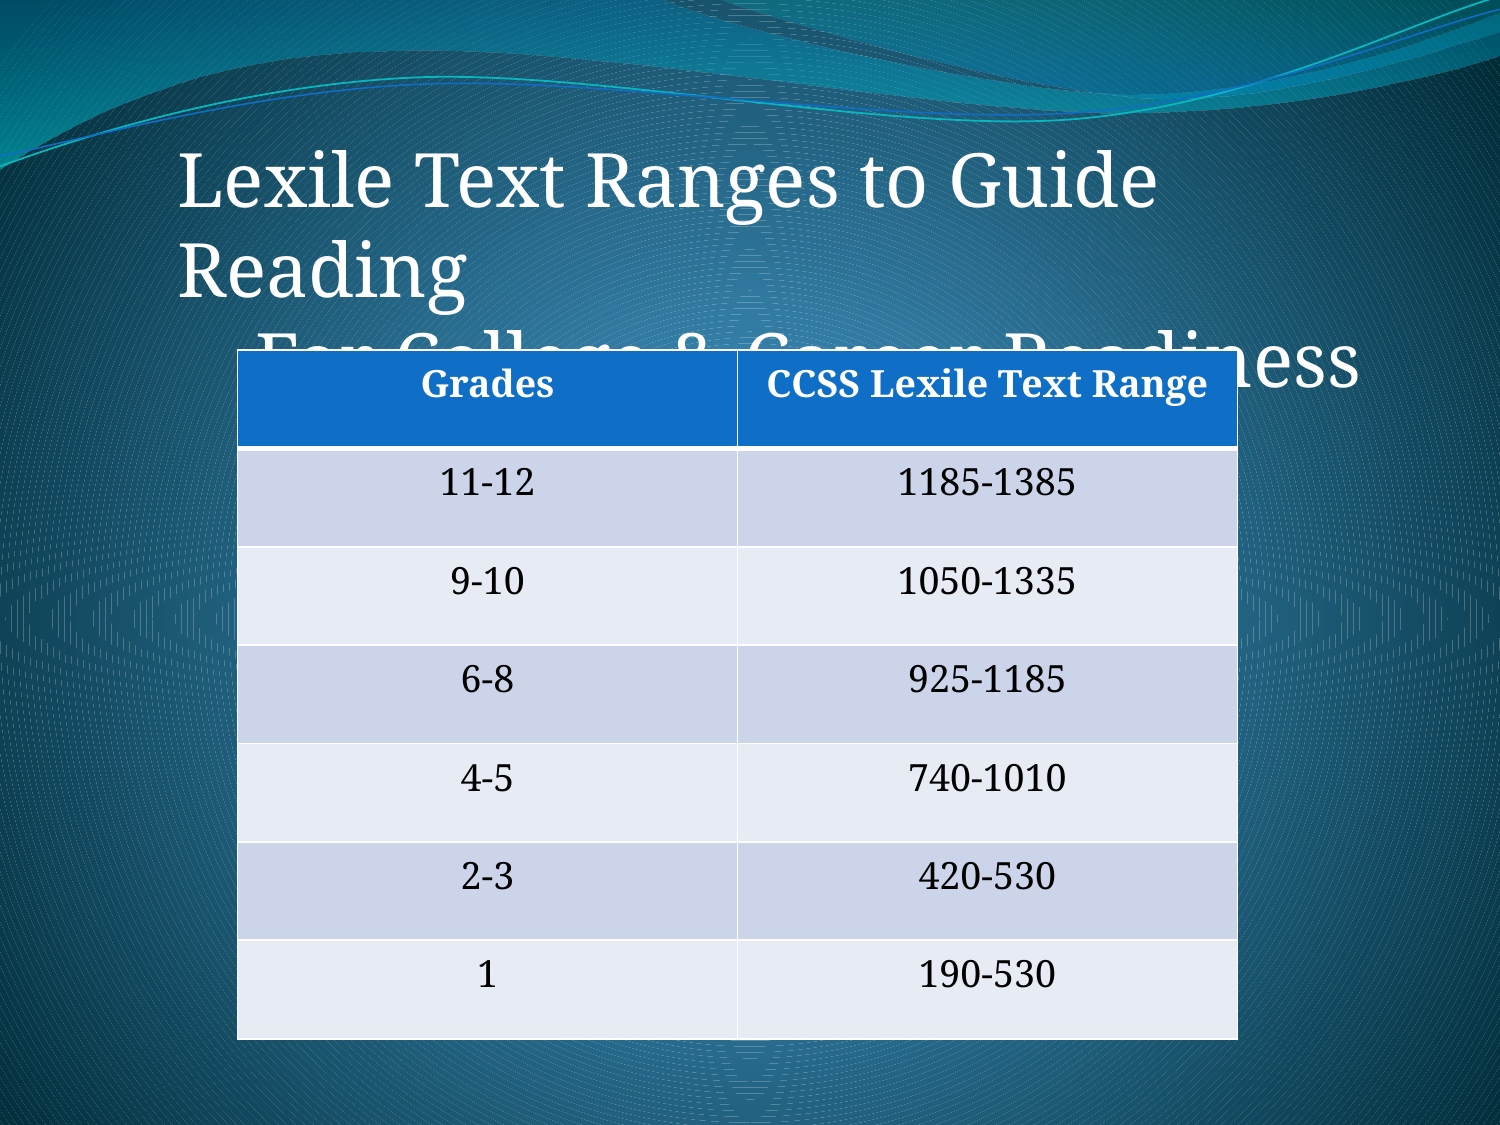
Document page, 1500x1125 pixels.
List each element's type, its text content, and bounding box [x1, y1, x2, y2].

text_box Lexile Text Ranges to Guide Reading For College & Career Readiness [162, 124, 1438, 410]
table_cell 1 [238, 941, 737, 1038]
table_header Grades [238, 351, 737, 446]
table_cell 190-530 [738, 941, 1237, 1038]
table_cell 4-5 [238, 744, 737, 841]
table_cell 740-1010 [738, 744, 1237, 841]
table_cell 420-530 [738, 843, 1237, 939]
table_cell 6-8 [238, 646, 737, 743]
table_cell 11-12 [238, 451, 737, 546]
table_header CCSS Lexile Text Range [738, 351, 1237, 446]
table_cell 1185-1385 [738, 451, 1237, 546]
table_cell 925-1185 [738, 646, 1237, 743]
table_cell 2-3 [238, 843, 737, 939]
table_cell 1050-1335 [738, 548, 1237, 644]
table_cell 9-10 [238, 548, 737, 644]
